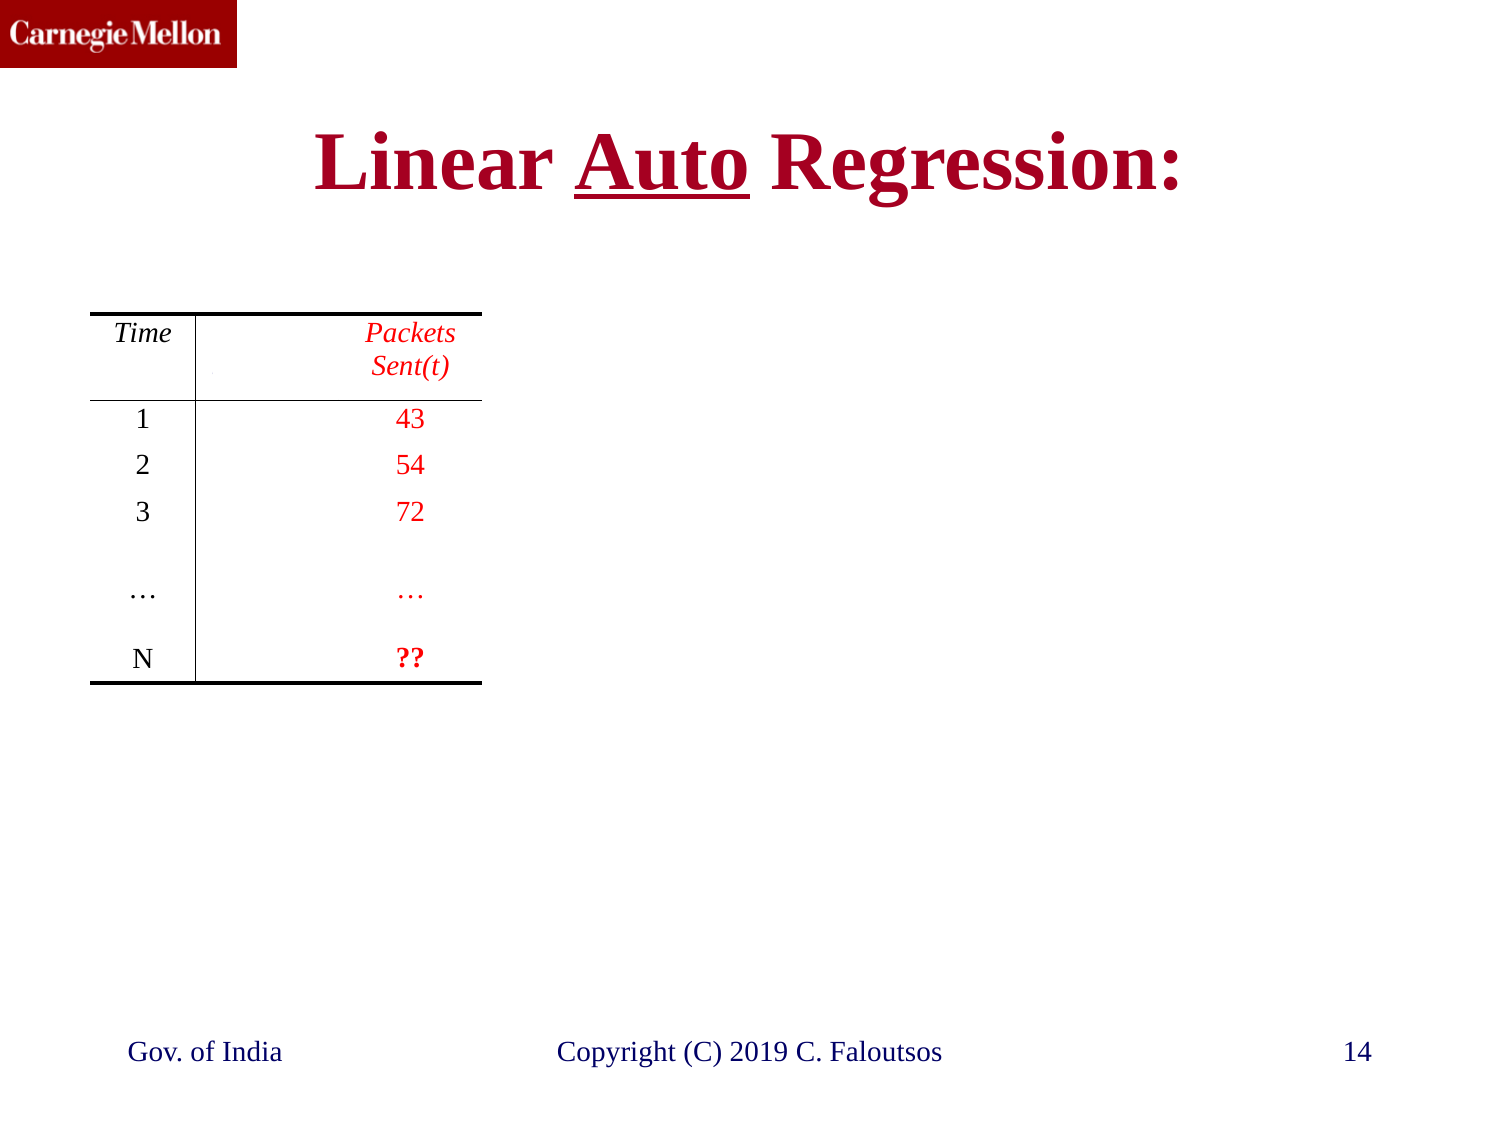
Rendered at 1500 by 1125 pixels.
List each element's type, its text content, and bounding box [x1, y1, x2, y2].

slide_number 14 [1074, 1024, 1388, 1101]
footer Copyright (C) 2019 C. Faloutsos [512, 1024, 988, 1101]
title Linear Auto Regression: [112, 99, 1388, 213]
slide_number Gov. of India [112, 1024, 426, 1101]
picture [0, 0, 237, 68]
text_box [74, 312, 512, 753]
